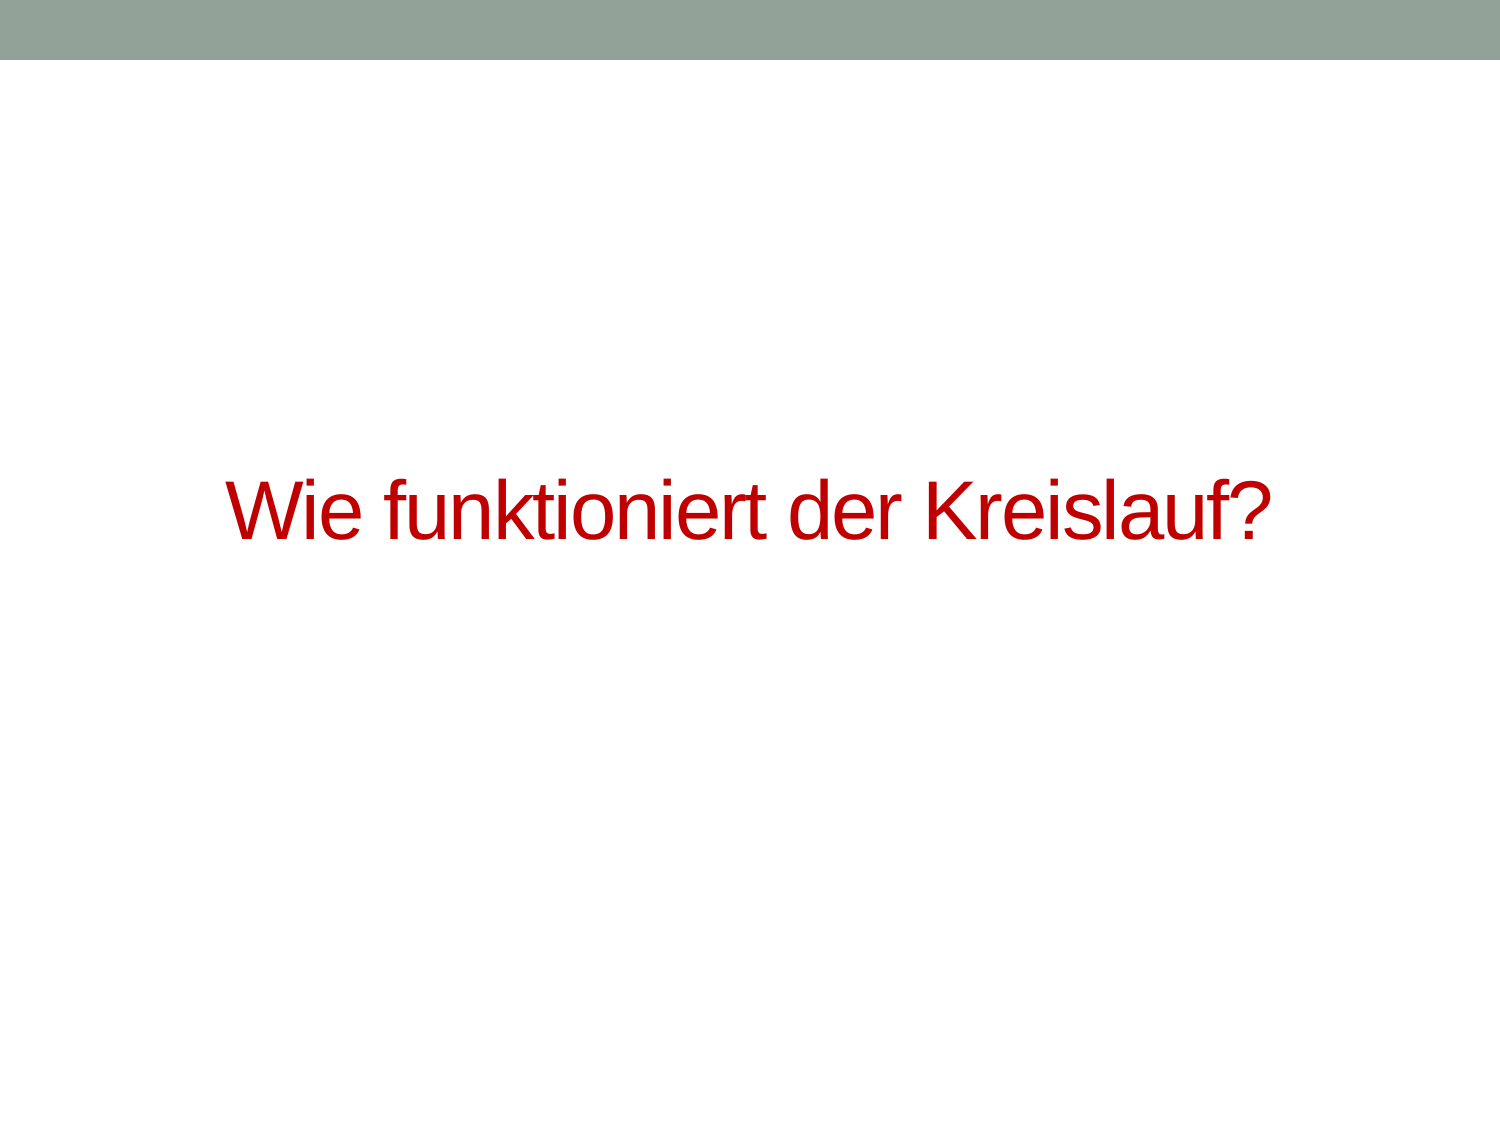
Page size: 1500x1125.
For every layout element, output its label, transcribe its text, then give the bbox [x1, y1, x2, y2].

title Wie funktioniert der Kreislauf? [75, 172, 1425, 941]
